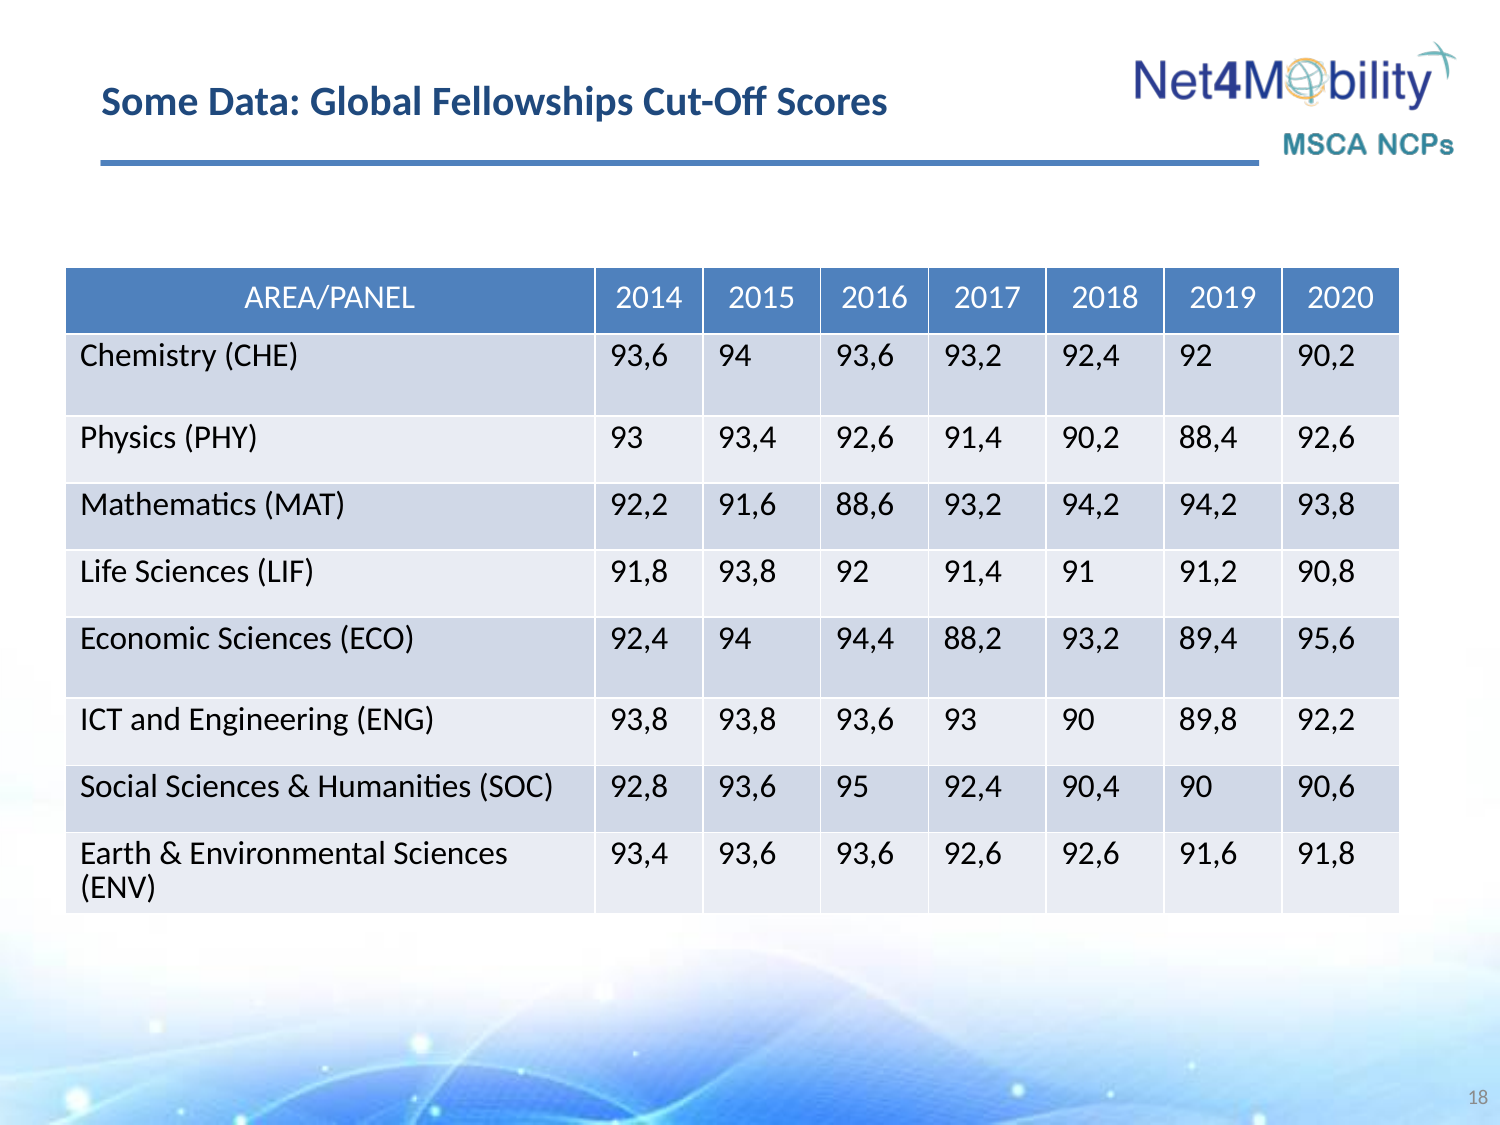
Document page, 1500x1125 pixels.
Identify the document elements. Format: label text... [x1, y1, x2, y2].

table_cell 94 [704, 618, 820, 697]
table_cell 90 [1165, 766, 1281, 832]
table_cell 91,2 [1165, 551, 1281, 616]
table_cell 93,6 [704, 833, 820, 913]
table_cell 90,8 [1283, 551, 1399, 616]
table_cell 90,4 [1047, 766, 1163, 832]
table_cell 92,6 [1047, 833, 1163, 913]
table_cell 92,8 [596, 766, 702, 832]
table_cell 93 [596, 417, 702, 482]
table_cell 93,2 [929, 335, 1045, 415]
table_cell 93,6 [821, 699, 928, 765]
table_cell 91,8 [596, 551, 702, 616]
table_cell 93,8 [596, 699, 702, 765]
table_cell 93,8 [704, 699, 820, 765]
table_cell 93,2 [1047, 618, 1163, 697]
table_cell 92,4 [596, 618, 702, 697]
table_cell 91,4 [929, 417, 1045, 482]
table_cell 88,6 [821, 484, 928, 549]
table_cell 93,6 [821, 335, 928, 415]
table_cell 92,6 [929, 833, 1045, 913]
table_header 2019 [1165, 268, 1281, 333]
table_cell 92 [1165, 335, 1281, 415]
table_cell 94,2 [1047, 484, 1163, 549]
table_cell 91,6 [1165, 833, 1281, 913]
table_cell 91,4 [929, 551, 1045, 616]
table_cell Chemistry (CHE) [66, 335, 594, 415]
table_header 2020 [1283, 268, 1399, 333]
table_cell Economic Sciences (ECO) [66, 618, 594, 697]
table_cell 94,2 [1165, 484, 1281, 549]
table_cell 92,2 [596, 484, 702, 549]
table_header 2015 [704, 268, 820, 333]
table_header 2014 [596, 268, 702, 333]
table_cell 91 [1047, 551, 1163, 616]
table_cell 88,4 [1165, 417, 1281, 482]
table_cell 92,6 [821, 417, 928, 482]
table_cell ICT and Engineering (ENG) [66, 699, 594, 765]
table_cell 89,4 [1165, 618, 1281, 697]
table_cell 92 [821, 551, 928, 616]
table_cell 95,6 [1283, 618, 1399, 697]
table_header 2017 [929, 268, 1045, 333]
table_header AREA/PANEL [66, 268, 594, 333]
table_cell 88,2 [929, 618, 1045, 697]
picture [0, 0, 1500, 1125]
table_cell 93,4 [704, 417, 820, 482]
table_header 2018 [1047, 268, 1163, 333]
table_cell 91,6 [704, 484, 820, 549]
table_header 2016 [821, 268, 928, 333]
table_cell Social Sciences & Humanities (SOC) [66, 766, 594, 832]
table_cell 89,8 [1165, 699, 1281, 765]
slide_number 18 [1153, 1066, 1500, 1125]
table_cell 92,6 [1283, 417, 1399, 482]
table_cell 91,8 [1283, 833, 1399, 913]
table_cell 93,4 [596, 833, 702, 913]
table_cell Earth & Environmental Sciences (ENV) [66, 833, 594, 913]
table_cell 93 [929, 699, 1045, 765]
table_cell 90,2 [1047, 417, 1163, 482]
title Some Data: Global Fellowships Cut-Off Scores [29, 36, 1500, 161]
table_cell 90,6 [1283, 766, 1399, 832]
table_cell 93,6 [596, 335, 702, 415]
table_cell 94,4 [821, 618, 928, 697]
table_cell 93,8 [704, 551, 820, 616]
table_cell 90 [1047, 699, 1163, 765]
table_cell 92,2 [1283, 699, 1399, 765]
table_cell Life Sciences (LIF) [66, 551, 594, 616]
table_cell 95 [821, 766, 928, 832]
table_cell 93,6 [704, 766, 820, 832]
table_cell 93,6 [821, 833, 928, 913]
table_cell 94 [704, 335, 820, 415]
table_cell 92,4 [1047, 335, 1163, 415]
table_cell Mathematics (MAT) [66, 484, 594, 549]
table_cell 93,2 [929, 484, 1045, 549]
table_cell 90,2 [1283, 335, 1399, 415]
table_cell Physics (PHY) [66, 417, 594, 482]
table_cell 92,4 [929, 766, 1045, 832]
table_cell 93,8 [1283, 484, 1399, 549]
